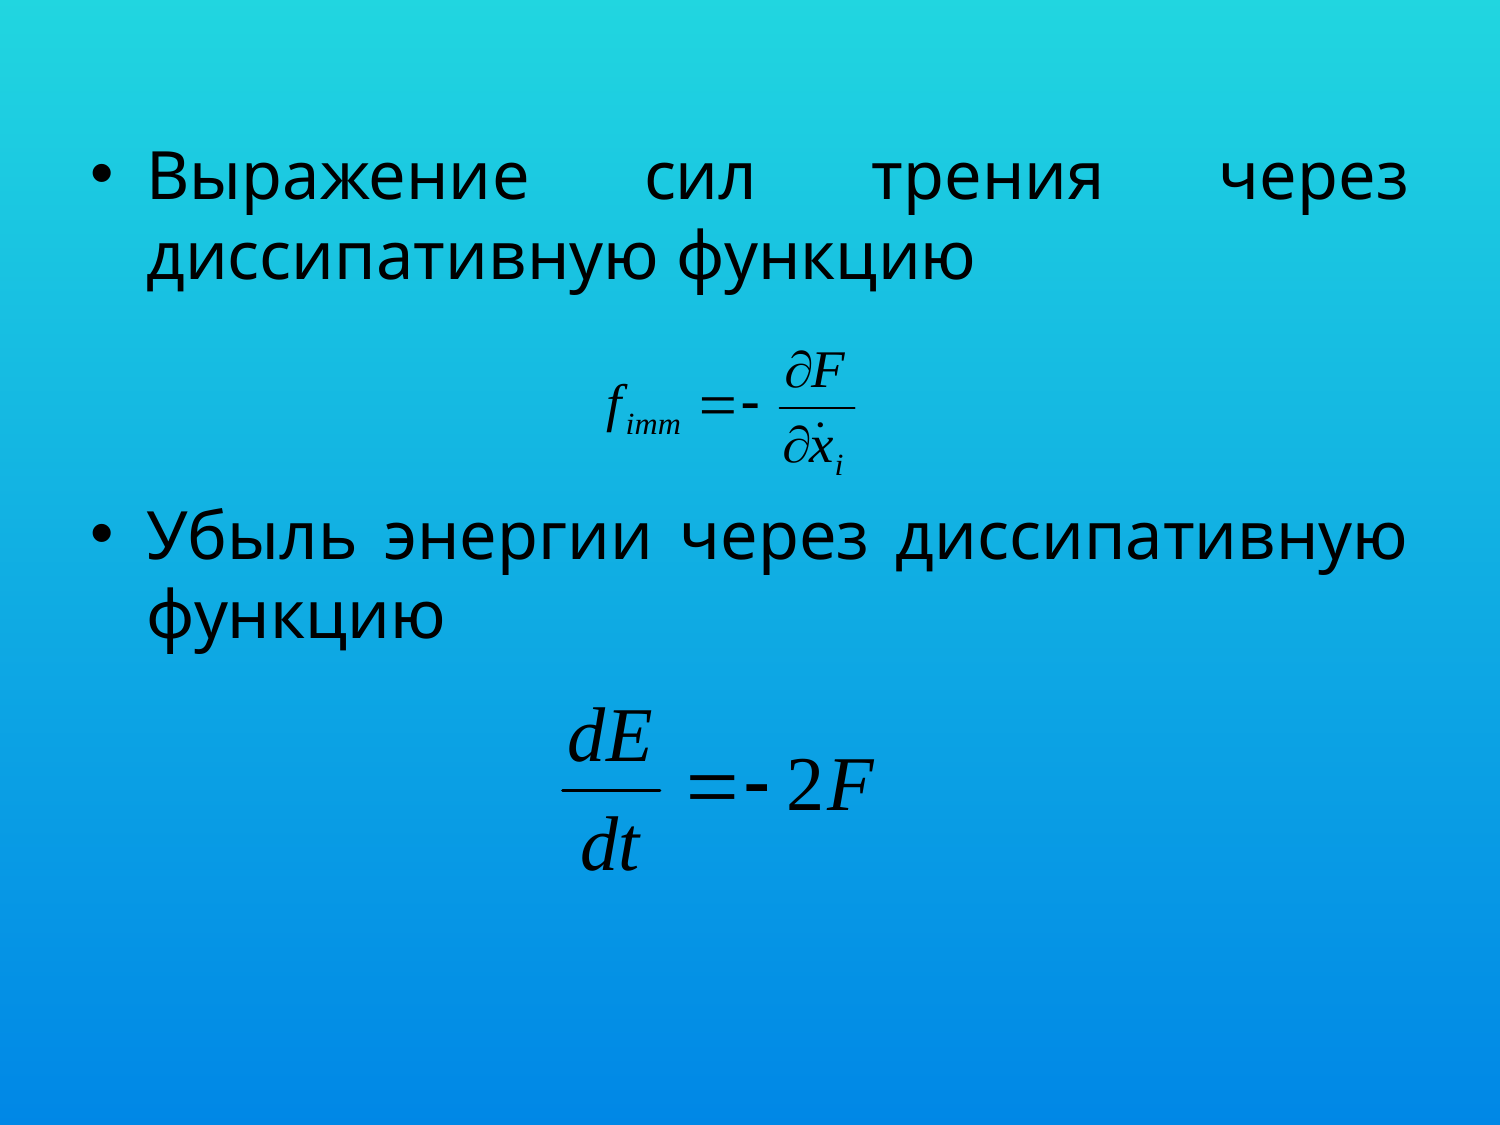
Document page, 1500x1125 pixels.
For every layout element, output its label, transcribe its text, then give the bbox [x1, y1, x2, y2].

list Выражение сил трения через диссипативную функцию Убыль энергии через диссипативную функцию [75, 125, 1425, 1005]
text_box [549, 687, 894, 888]
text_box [587, 337, 868, 488]
